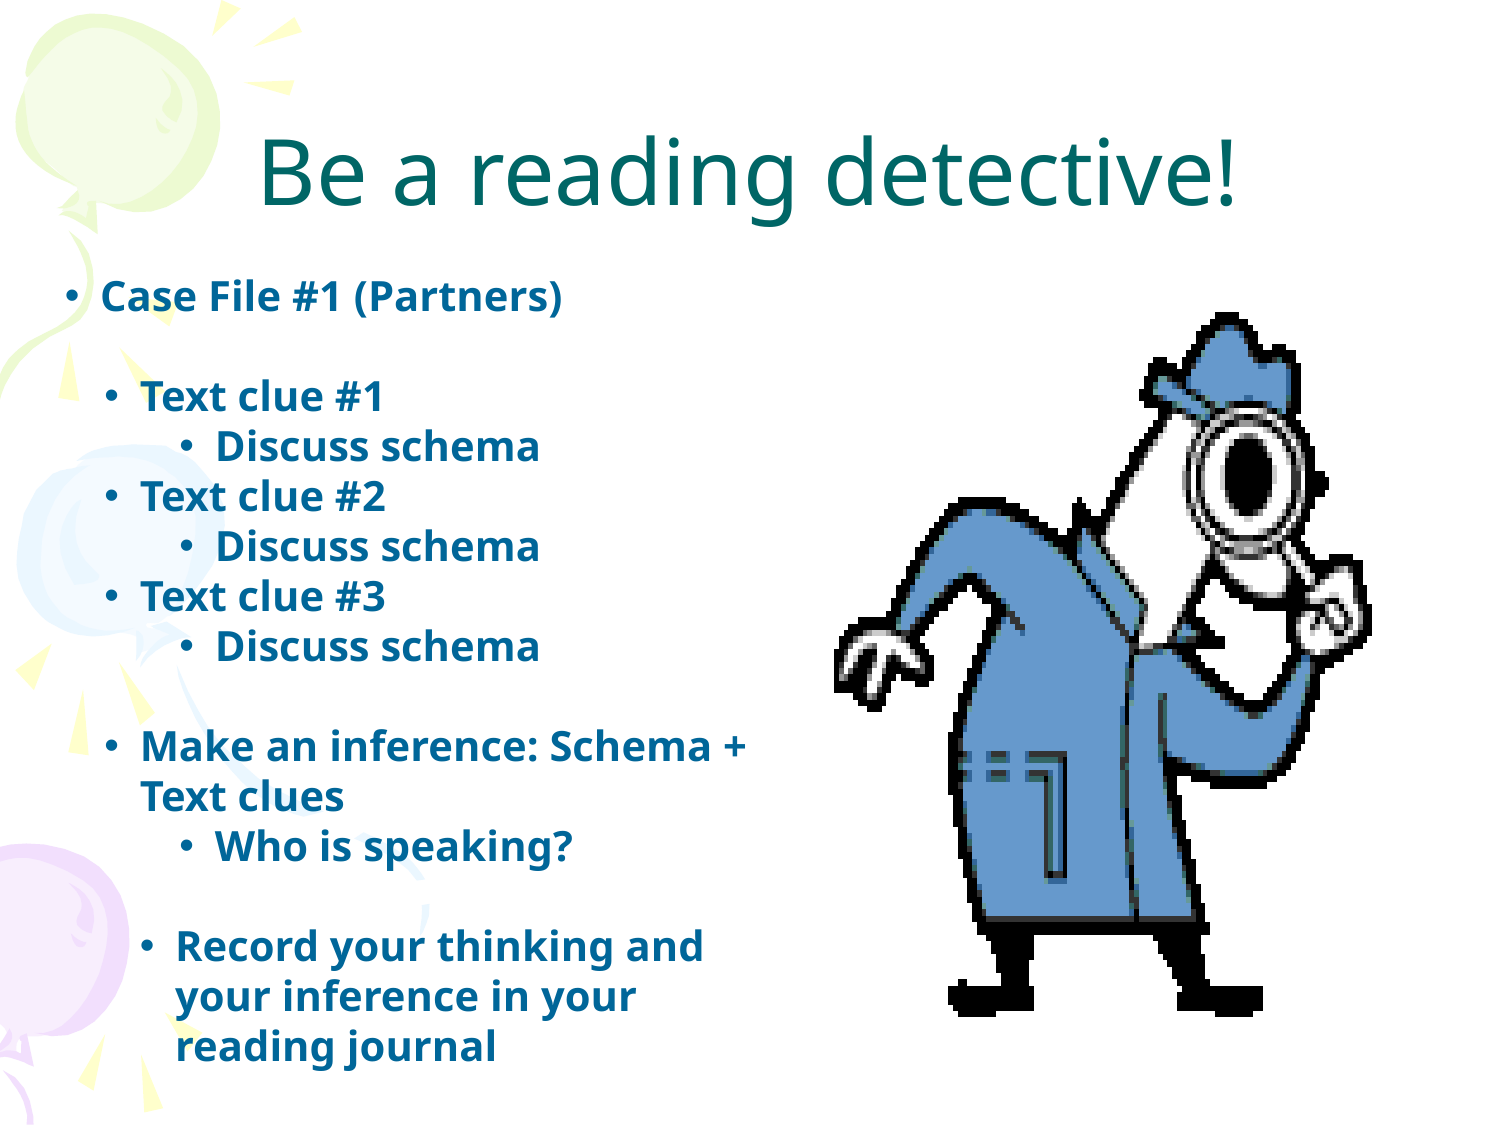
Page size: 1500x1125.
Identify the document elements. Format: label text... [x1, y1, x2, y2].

text_box Case File #1 (Partners) Text clue #1 Discuss schema Text clue #2 Discuss schema Text clue #3 Discuss schema Make an inference: Schema + Text clues Who is speaking? Record your thinking and your inference in your reading journal [49, 262, 785, 1078]
title Be a reading detective! [72, 16, 1426, 233]
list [787, 262, 1426, 1076]
